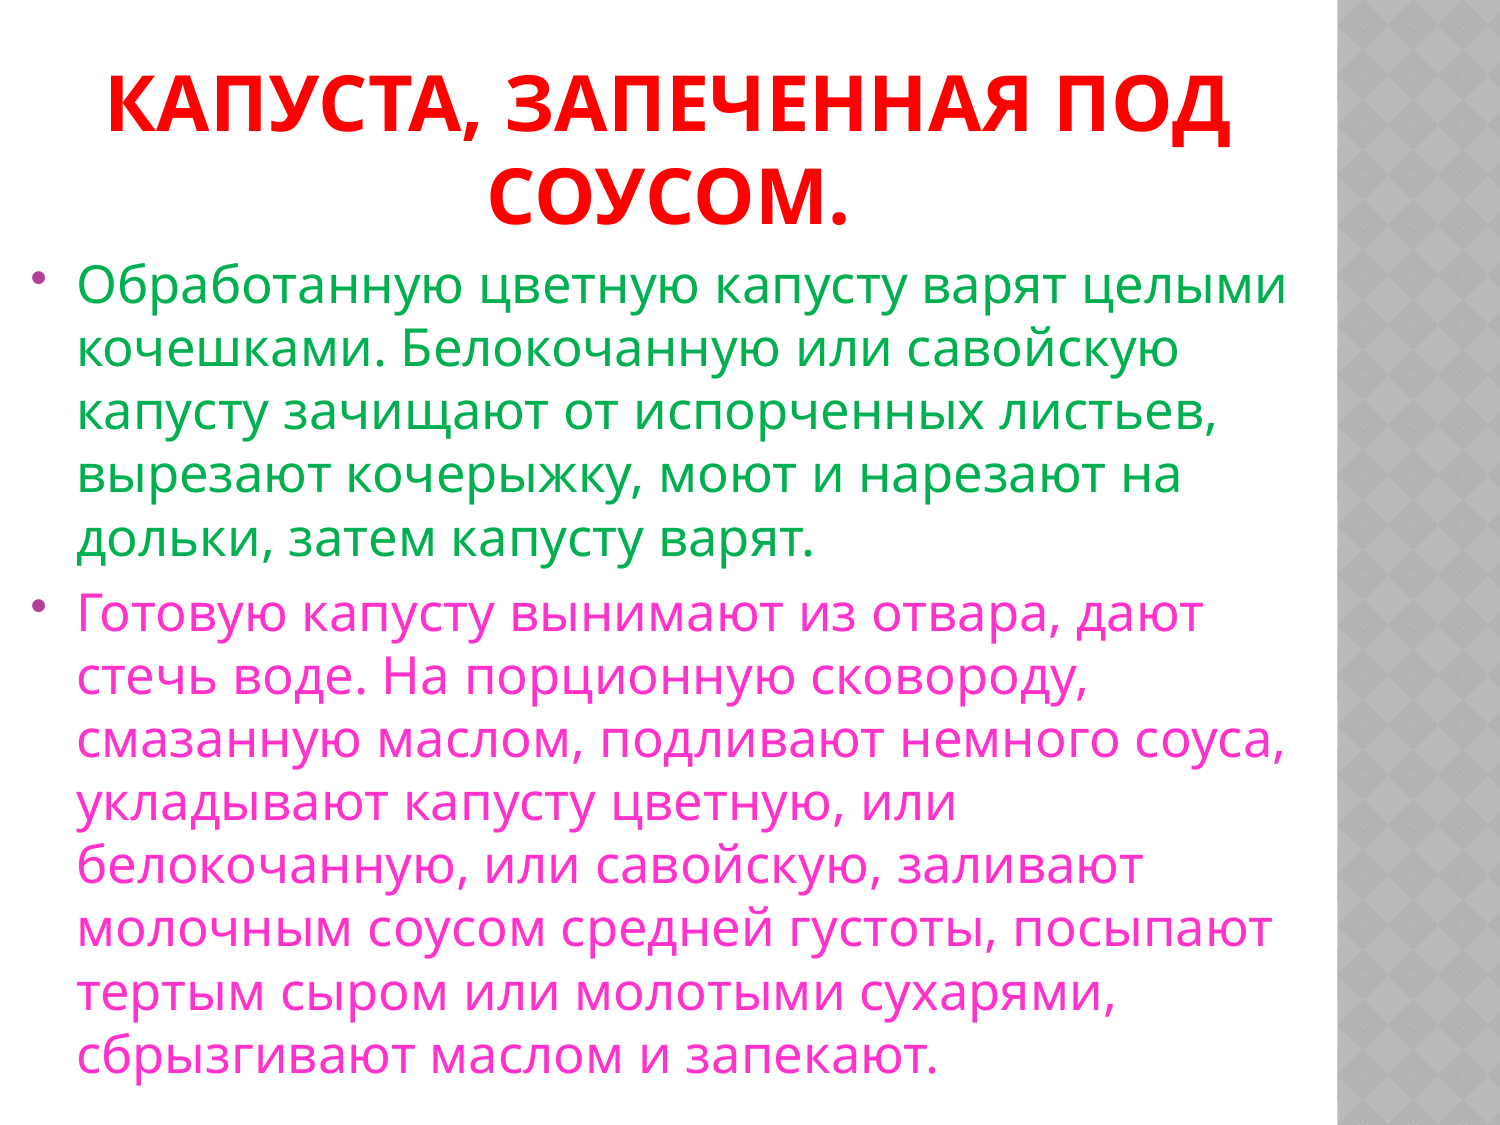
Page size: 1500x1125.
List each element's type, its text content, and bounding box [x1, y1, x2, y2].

title Капуста, запеченная под соусом. [75, 52, 1263, 240]
list Обработанную цветную капусту варят целыми кочешками. Белокочанную или савойскую капусту зачищают от испорченных листьев, вырезают кочерыжку, моют и нарезают на дольки, затем капусту варят. Готовую капусту вынимают из отвара, дают стечь воде. На порционную сковороду, смазанную маслом, подливают немного соуса, укладывают капусту цветную, или белокочанную, или савойскую, заливают молочным соусом средней густоты, посыпают тертым сыром или молотыми сухарями, сбрызгивают маслом и запекают. [17, 243, 1306, 1106]
